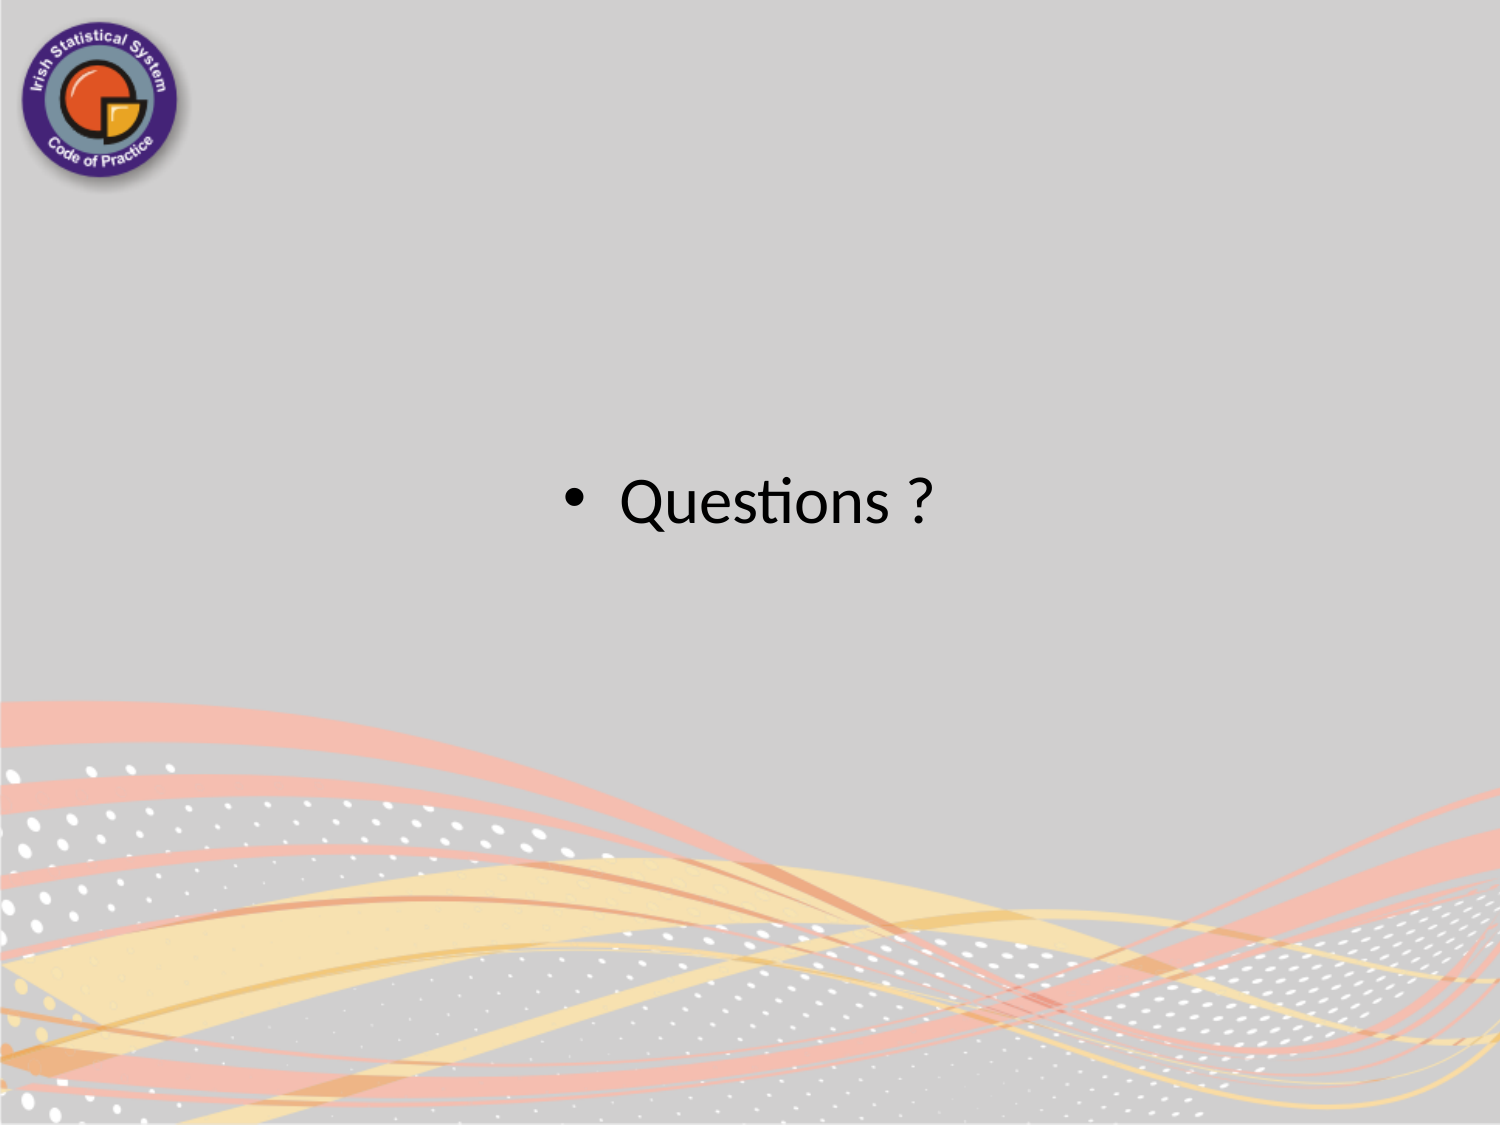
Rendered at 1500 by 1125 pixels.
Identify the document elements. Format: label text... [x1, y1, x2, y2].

picture [0, 0, 1500, 1125]
list Questions ? [75, 262, 1425, 1005]
